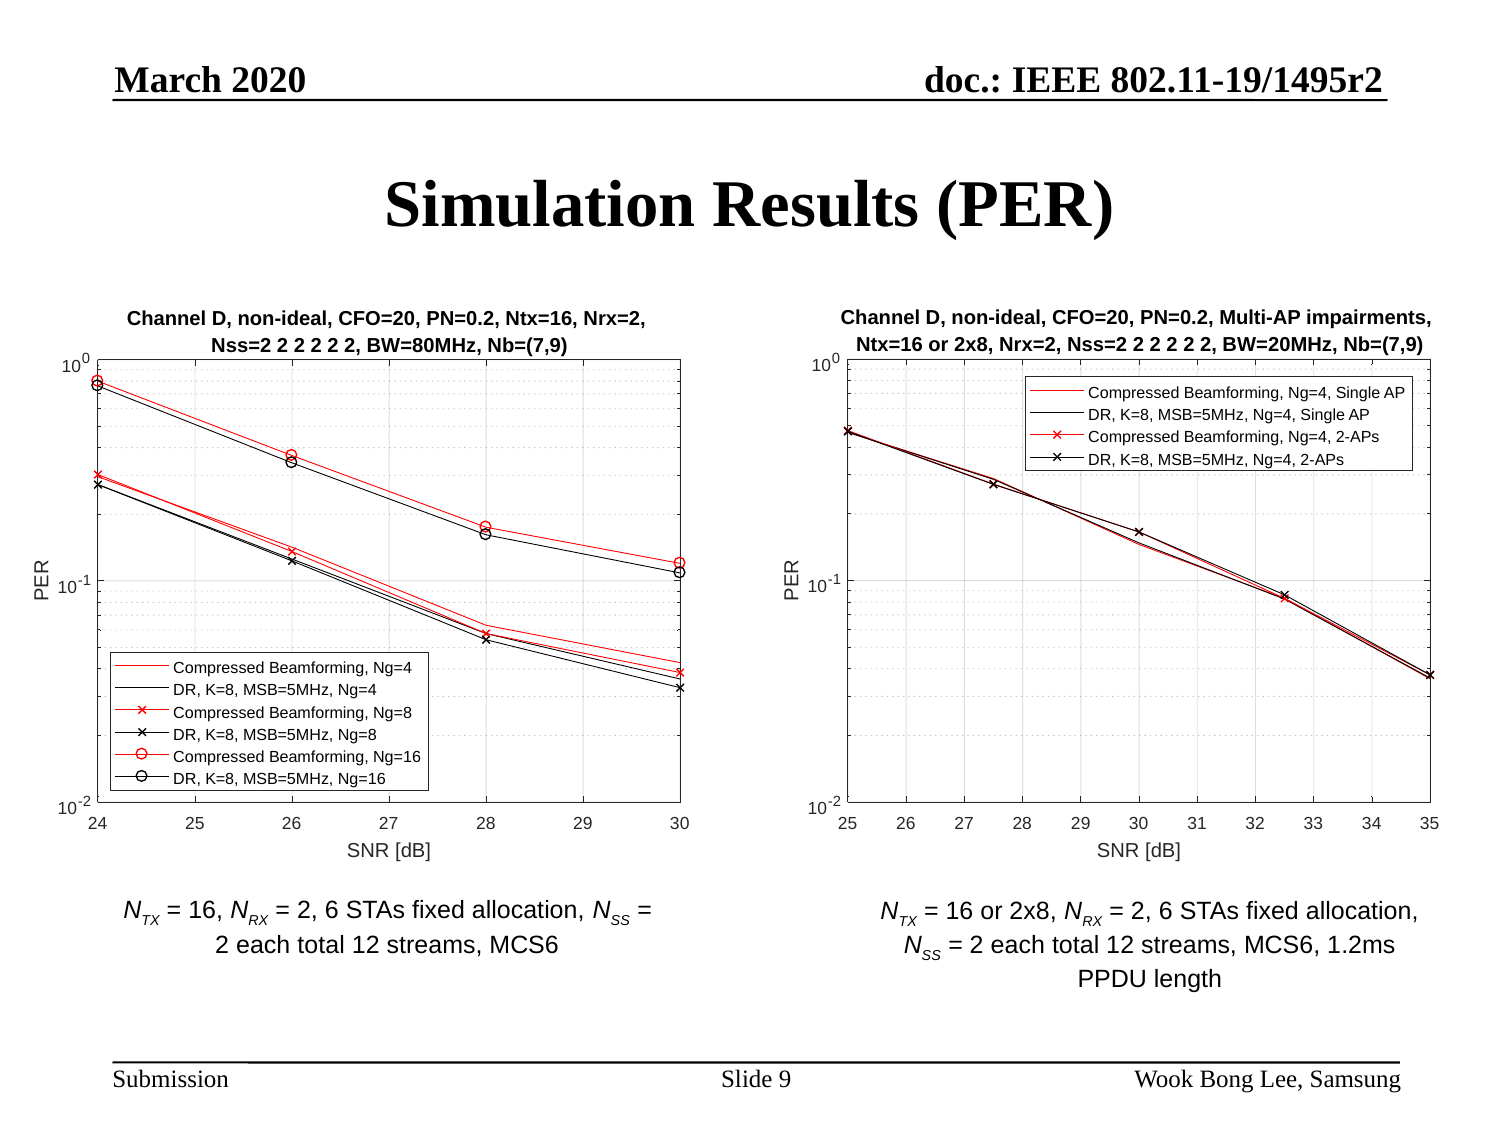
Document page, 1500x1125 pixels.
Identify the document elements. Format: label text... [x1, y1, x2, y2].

slide_number Slide 9 [712, 1061, 800, 1093]
text_box NTX = 16 or 2x8, NRX = 2, 6 STAs fixed allocation, NSS = 2 each total 12 streams, MCS6, 1.2ms PPDU length [862, 887, 1438, 1001]
text_box NTX = 16, NRX = 2, 6 STAs fixed allocation, NSS = 2 each total 12 streams, MCS6 [99, 886, 675, 966]
footer Wook Bong Lee, Samsung [1130, 1061, 1402, 1093]
picture [0, 299, 1500, 863]
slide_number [114, 54, 309, 101]
title Simulation Results (PER) [112, 112, 1388, 288]
